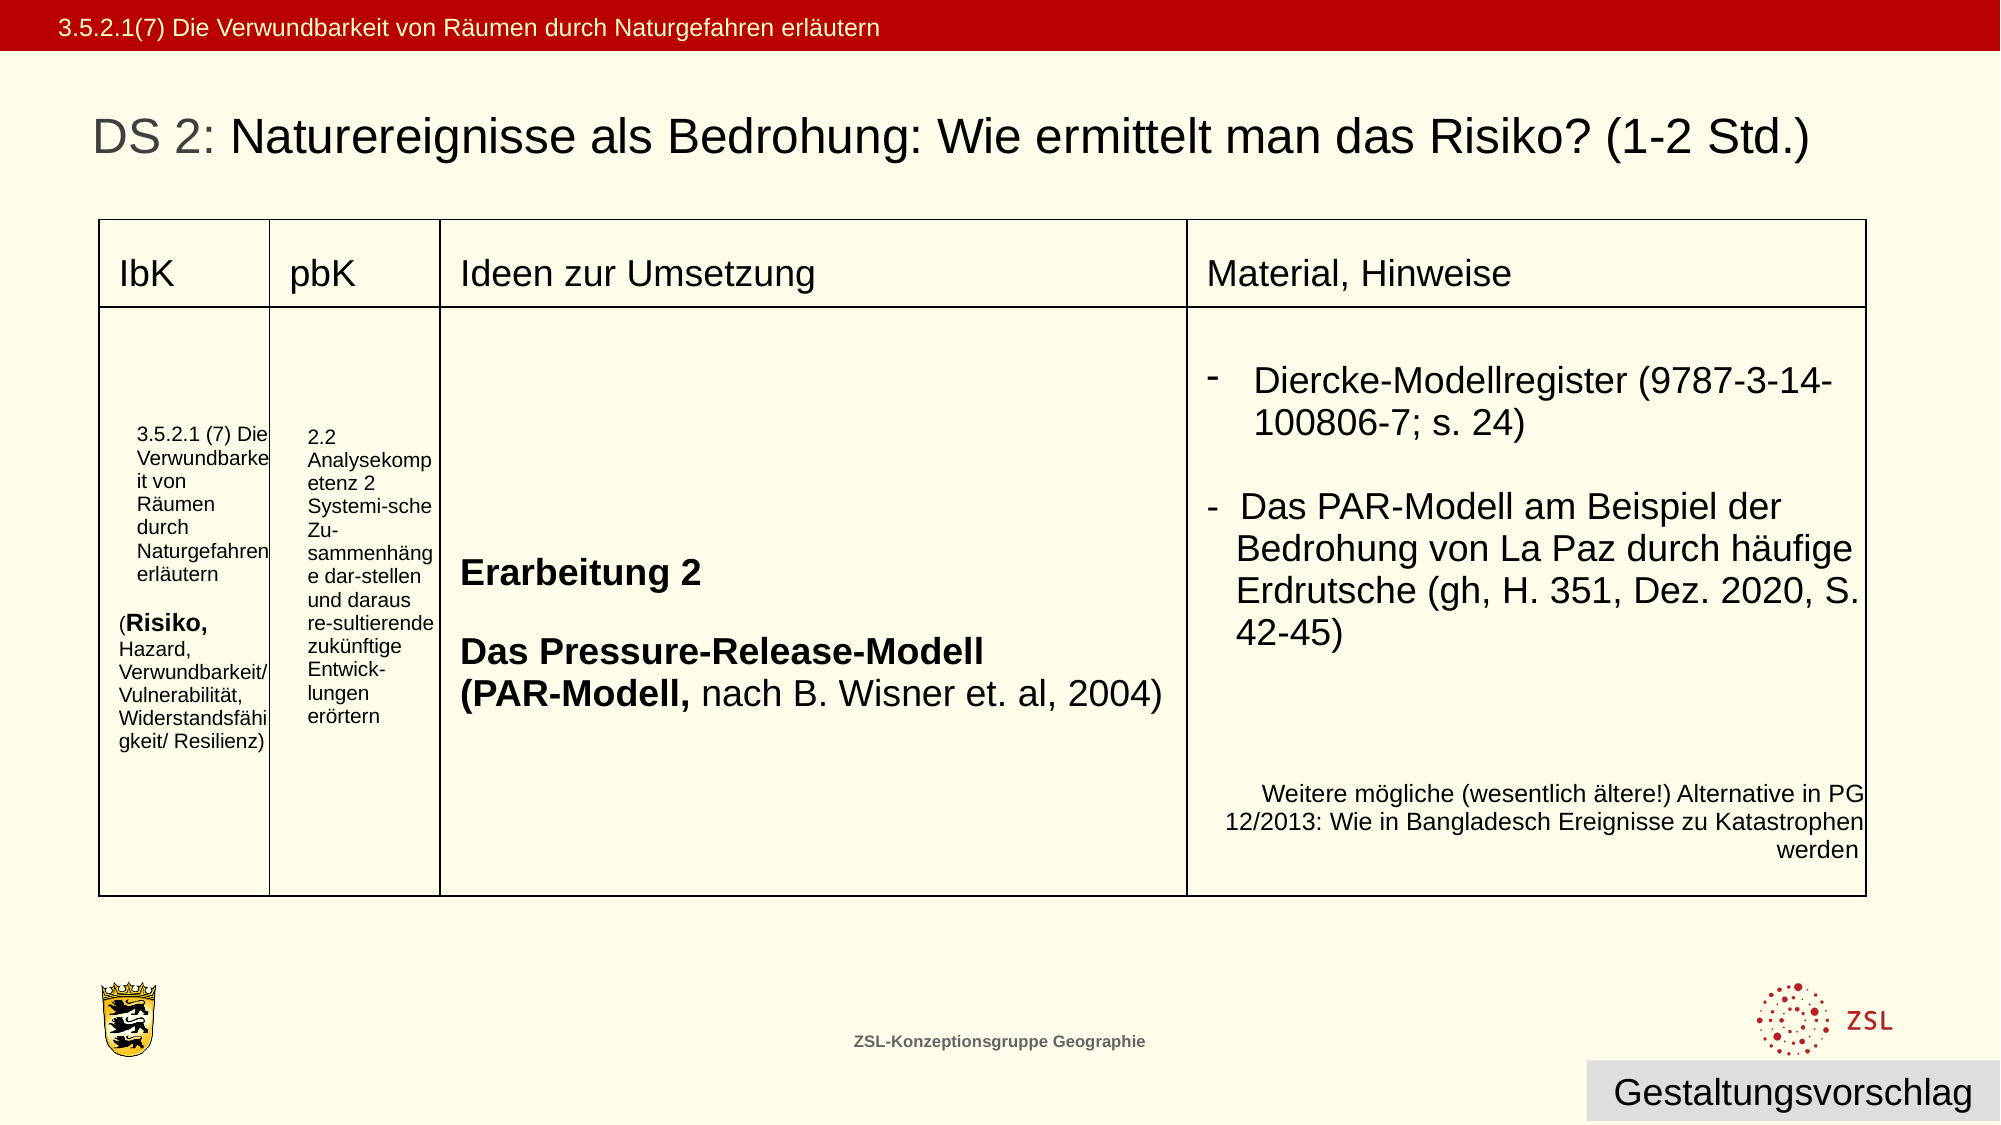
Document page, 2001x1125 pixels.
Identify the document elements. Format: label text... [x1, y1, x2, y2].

text_box DS 2: Naturereignisse als Bedrohung: Wie ermittelt man das Risiko? (1-2 Std.) [77, 94, 1923, 181]
table_cell 2.2 Analysekompetenz 2 Systemi-sche Zu-sammenhänge dar-stellen und daraus re-sultierende zukünftige Entwick-lungen erörtern [270, 308, 439, 895]
table_header IbK [100, 220, 269, 306]
table_header pbK [270, 220, 439, 306]
table_cell Diercke-Modellregister (9787-3-14-100806-7; s. 24) - Das PAR-Modell am Beispiel der Bedrohung von La Paz durch häufige Erdrutsche (gh, H. 351, Dez. 2020, S. 42-45) Weitere mögliche (wesentlich ältere!) Alternative in PG 12/2013: Wie in Bangladesch Ereignisse zu Katastrophen werden [1188, 308, 1865, 895]
text_box 3.5.2.1(7) Die Verwundbarkeit von Räumen durch Naturgefahren erläutern [43, 4, 1866, 57]
table_cell Erarbeitung 2 Das Pressure-Release-Modell (PAR-Modell, nach B. Wisner et. al, 2004) [441, 308, 1186, 895]
table_cell 3.5.2.1 (7) Die Verwundbarkeit von Räumen durch Naturgefahren erläutern (Risiko, Hazard, Verwundbarkeit/ Vulnerabilität, Widerstandsfähigkeit/ Resilienz) [100, 308, 269, 895]
table_header Material, Hinweise [1188, 220, 1865, 306]
table_header Ideen zur Umsetzung [441, 220, 1186, 306]
text_box Gestaltungsvorschlag [1586, 1060, 2000, 1121]
footer ZSL-Konzeptionsgruppe Geographie [704, 1023, 1296, 1083]
picture [99, 979, 158, 1059]
